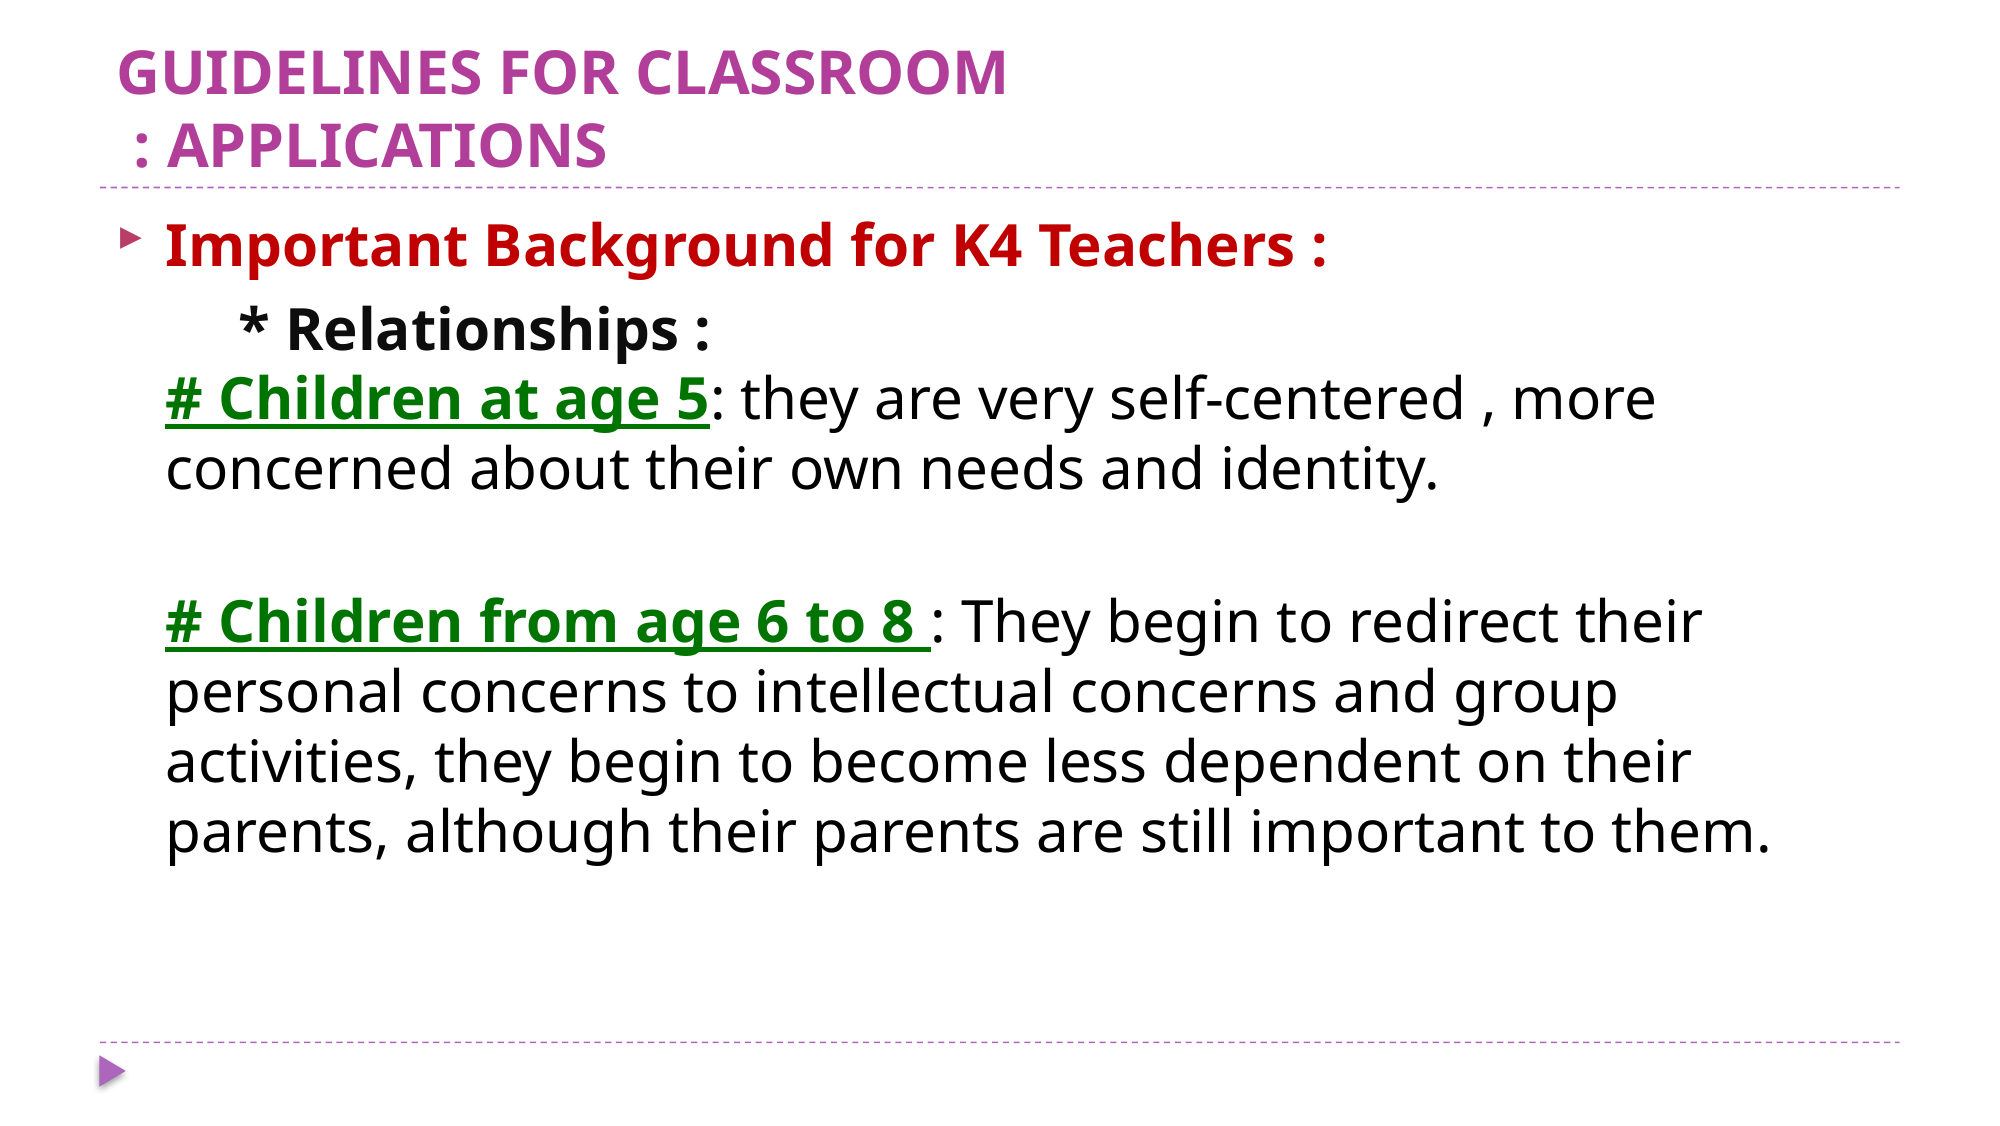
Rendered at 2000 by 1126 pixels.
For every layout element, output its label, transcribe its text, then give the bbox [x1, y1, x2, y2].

title GUIDELINES FOR CLASSROOM APPLICATIONS : [99, 24, 1900, 188]
list Important Background for K4 Teachers : * Relationships : # Children at age 5: they are very self-centered , more concerned about their own needs and identity. # Children from age 6 to 8 : They begin to redirect their personal concerns to intellectual concerns and group activities, they begin to become less dependent on their parents, although their parents are still important to them. [99, 200, 1900, 1095]
